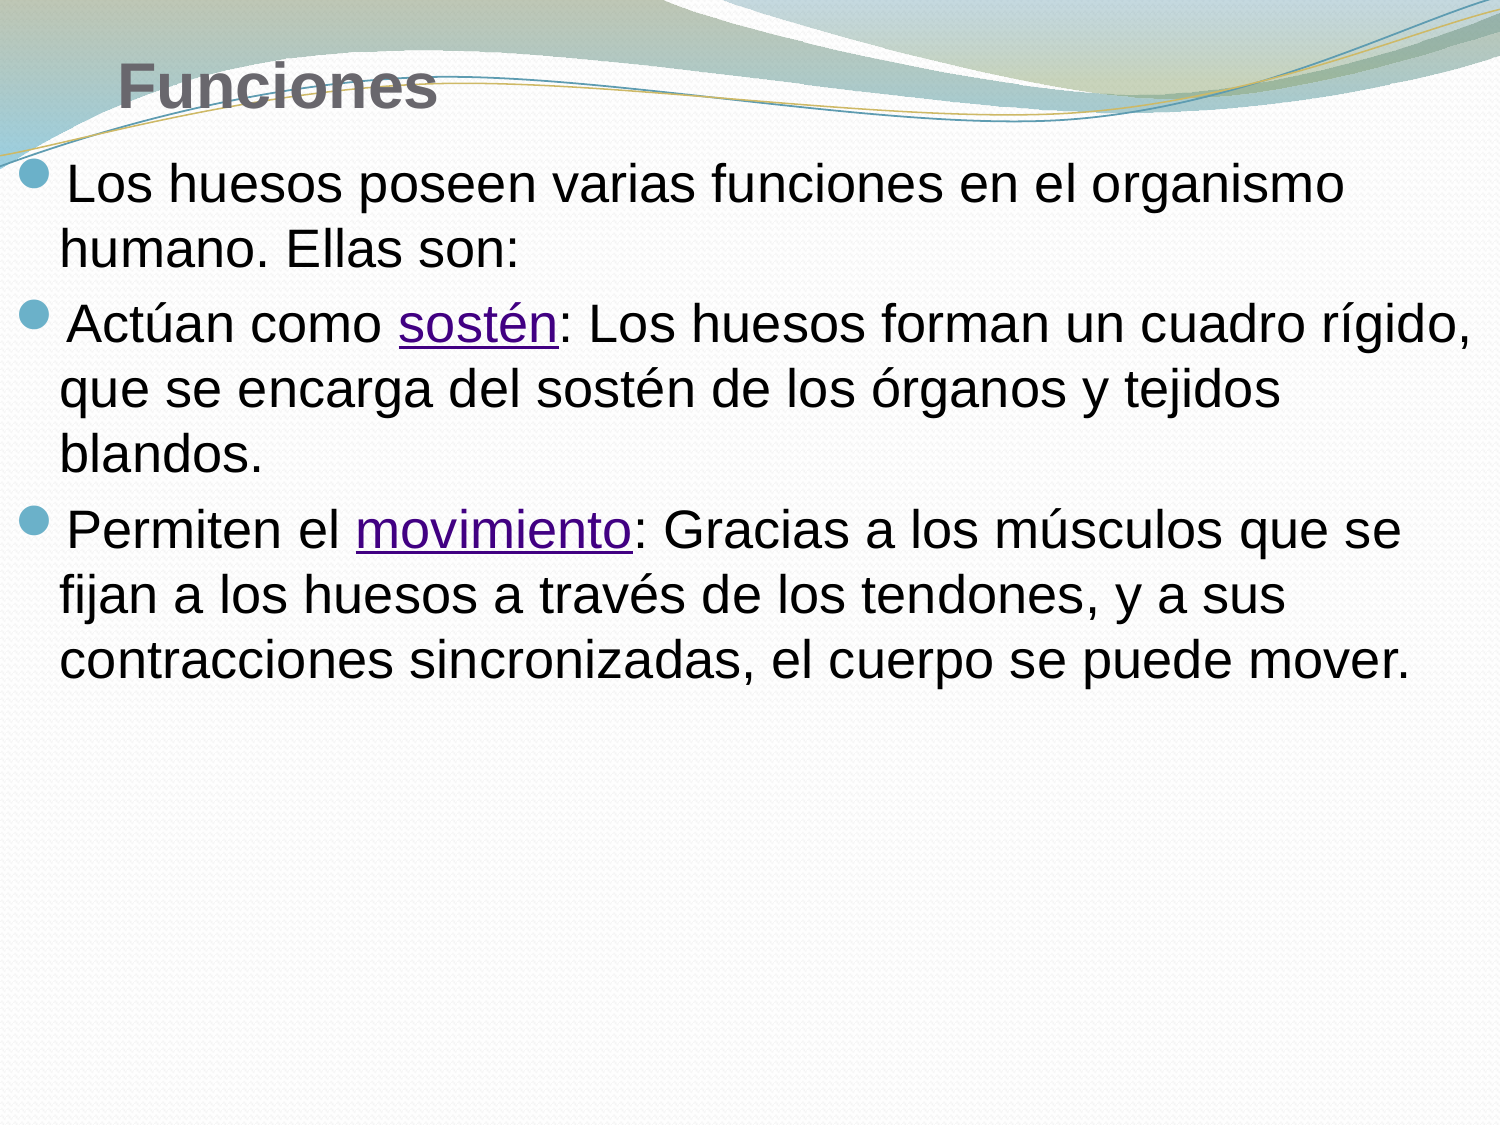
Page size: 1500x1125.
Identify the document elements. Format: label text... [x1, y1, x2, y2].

list Los huesos poseen varias funciones en el organismo humano. Ellas son: Actúan como sostén: Los huesos forman un cuadro rígido, que se encarga del sostén de los órganos y tejidos blandos. Permiten el movimiento: Gracias a los músculos que se fijan a los huesos a través de los tendones, y a sus contracciones sincronizadas, el cuerpo se puede mover. [0, 140, 1500, 1125]
title Funciones [117, 35, 1454, 140]
